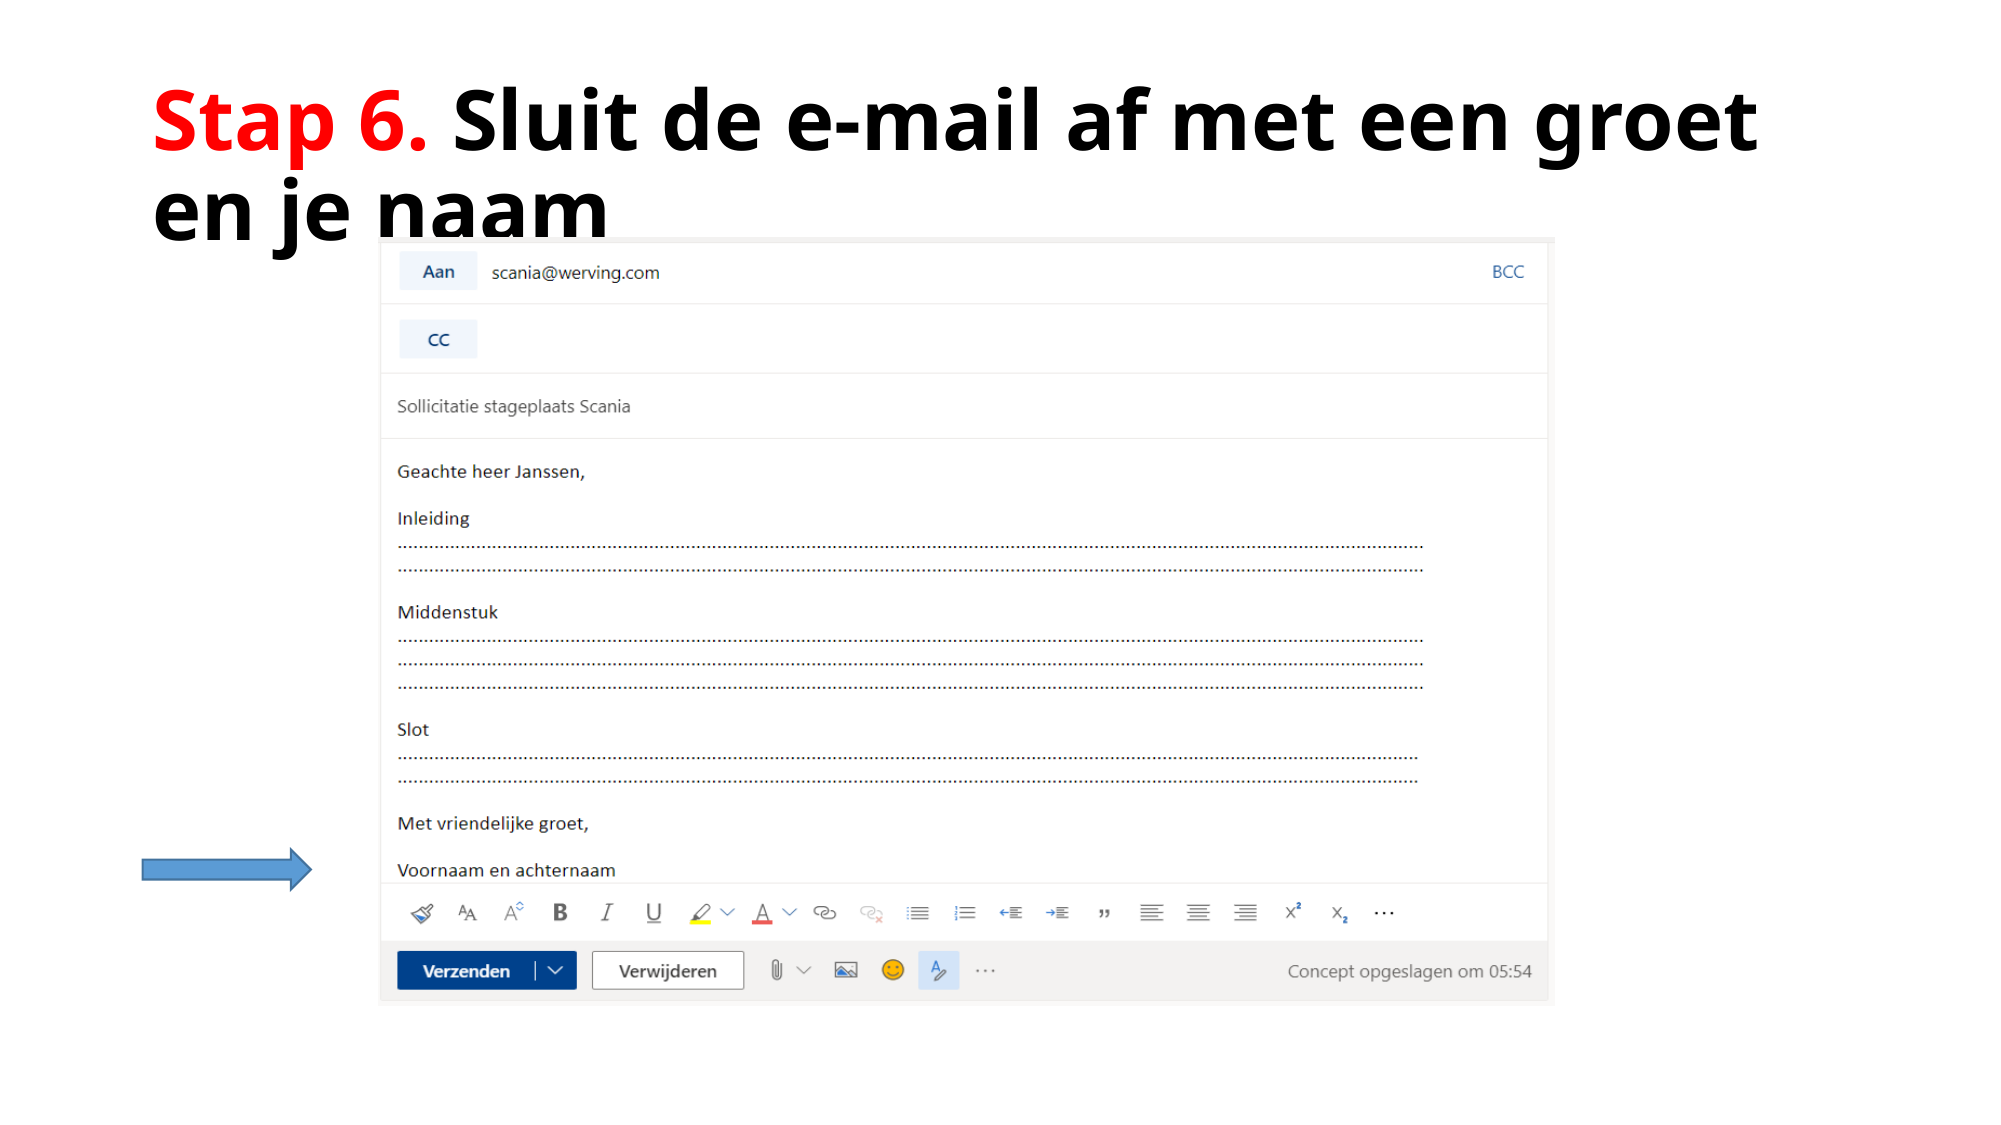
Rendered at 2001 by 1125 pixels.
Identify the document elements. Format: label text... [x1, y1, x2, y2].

text_box [141, 847, 313, 893]
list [378, 237, 1555, 1006]
title Stap 6. Sluit de e-mail af met een groet en je naam [137, 59, 1863, 278]
